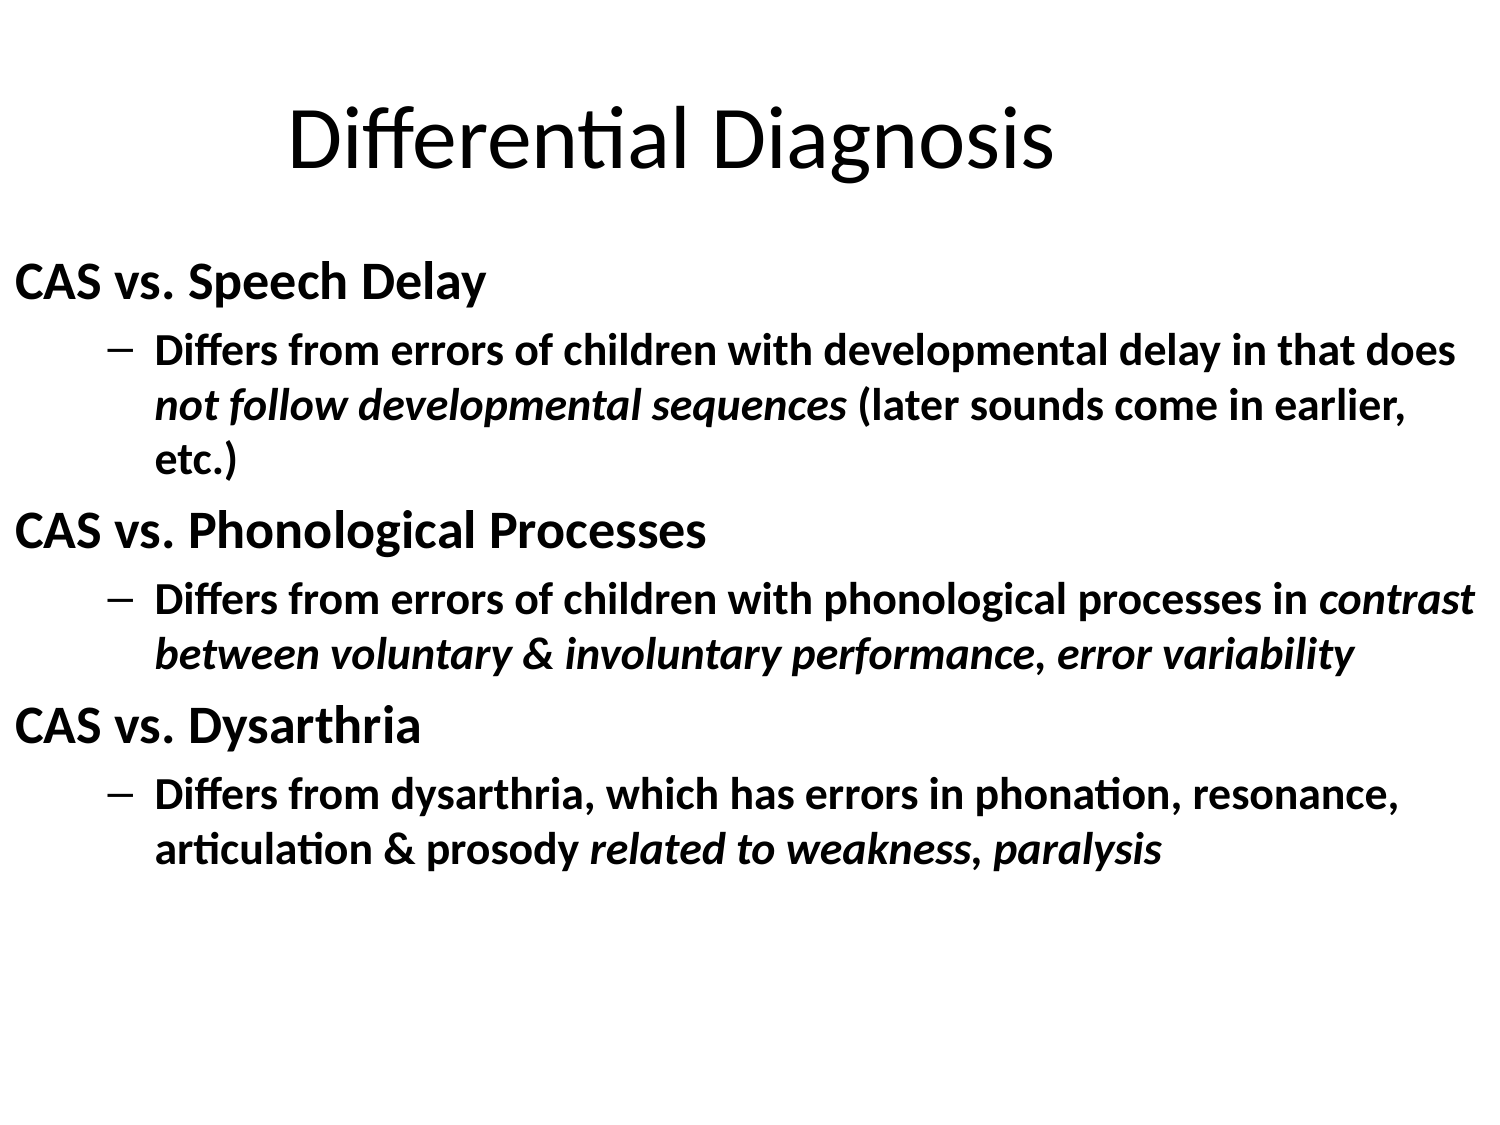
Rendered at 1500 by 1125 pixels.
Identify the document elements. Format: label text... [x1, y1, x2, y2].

title Differential Diagnosis [88, 40, 1256, 225]
list CAS vs. Speech Delay Differs from errors of children with developmental delay in that does not follow developmental sequences (later sounds come in earlier, etc.) CAS vs. Phonological Processes Differs from errors of children with phonological processes in contrast between voluntary & involuntary performance, error variability CAS vs. Dysarthria Differs from dysarthria, which has errors in phonation, resonance, articulation & prosody related to weakness, paralysis [0, 237, 1500, 1125]
